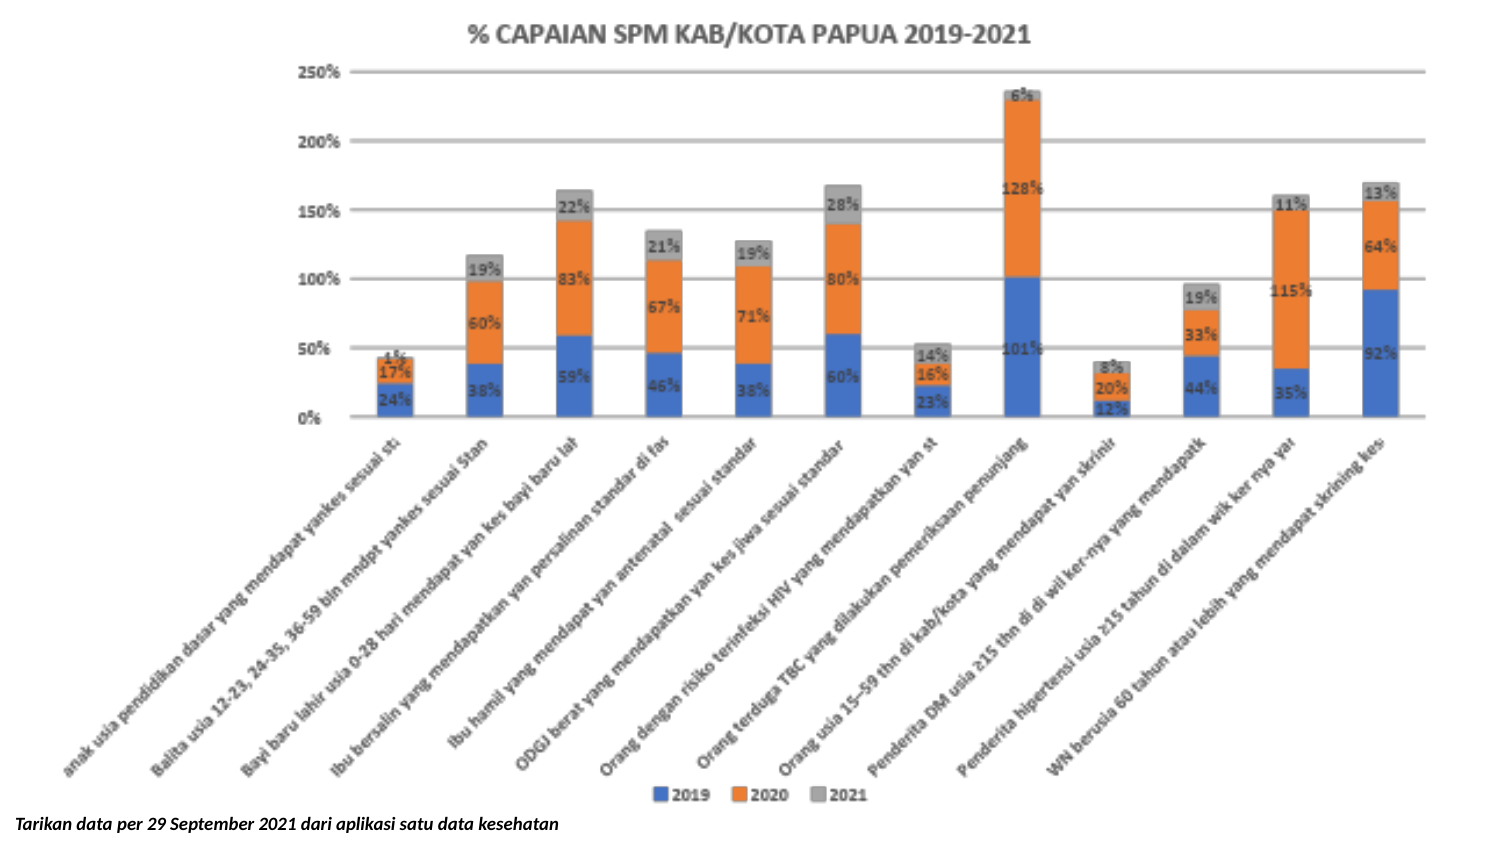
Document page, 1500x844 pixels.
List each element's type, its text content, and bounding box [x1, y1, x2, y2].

picture [53, 16, 1447, 828]
text_box Tarikan data per 29 September 2021 dari aplikasi satu data kesehatan [0, 804, 581, 842]
